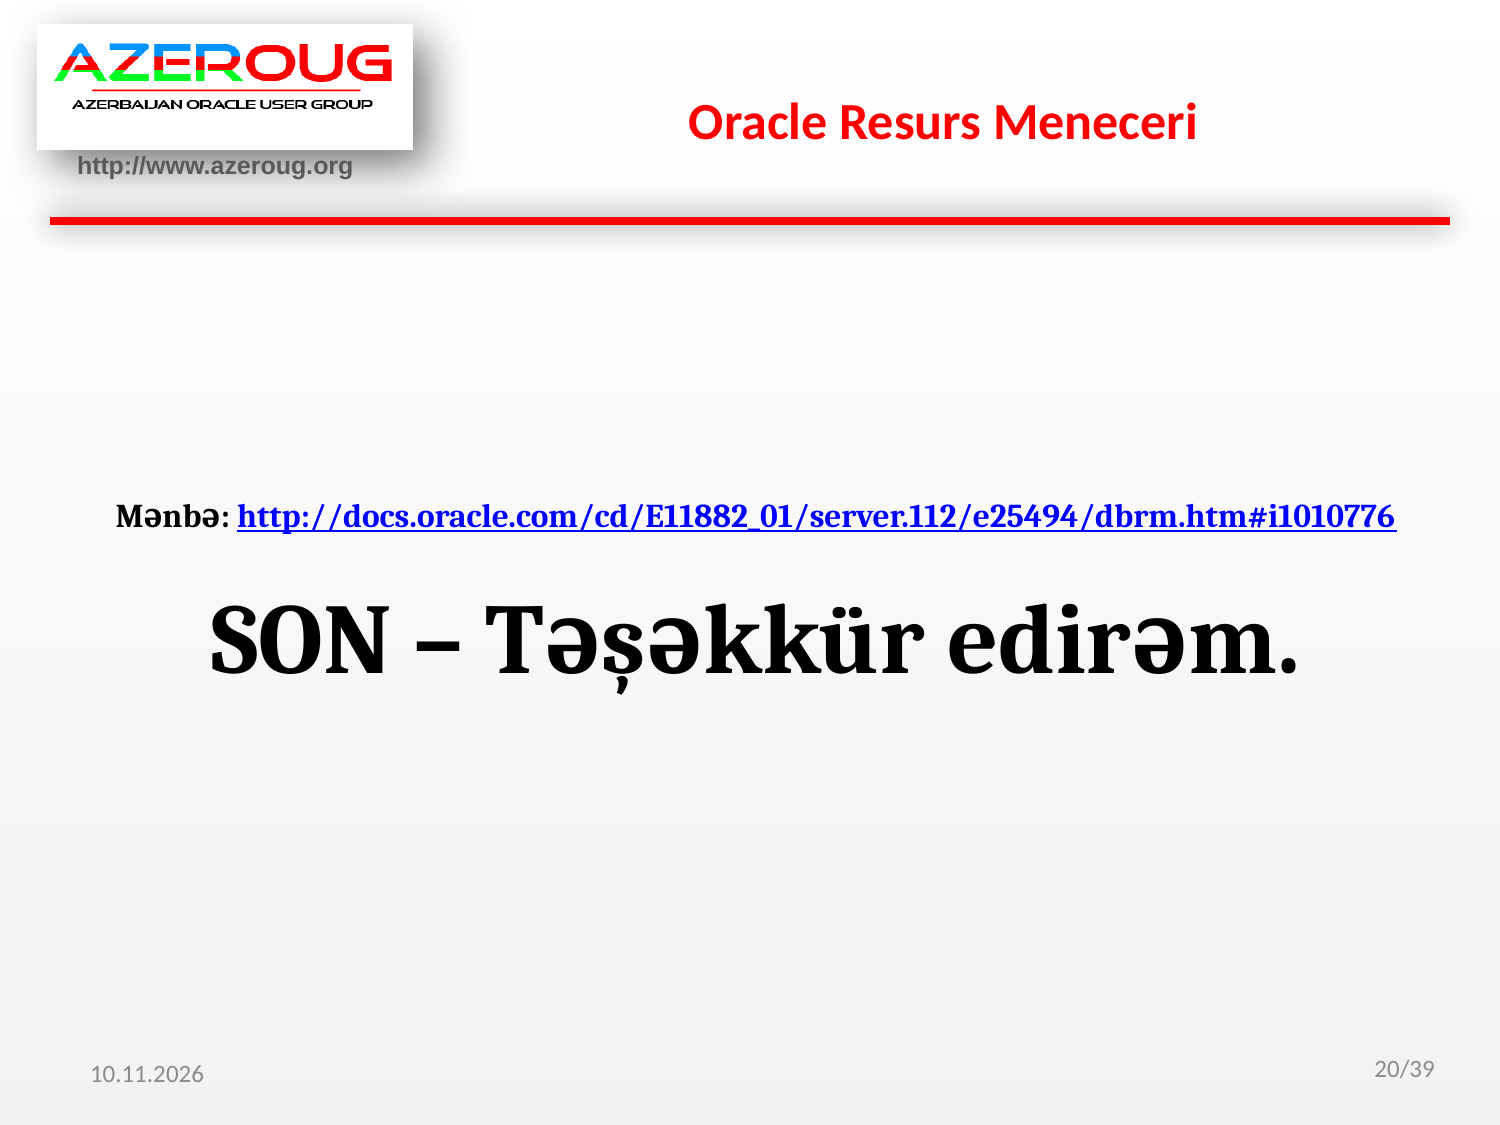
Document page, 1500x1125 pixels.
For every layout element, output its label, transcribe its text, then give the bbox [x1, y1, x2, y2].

text_box [0, 237, 1500, 1125]
picture [37, 24, 413, 150]
picture [50, 217, 1450, 225]
title Oracle Resurs Meneceri [487, 49, 1401, 188]
text_box Mənbə: http://docs.oracle.com/cd/E11882_01/server.112/e25494/dbrm.htm#i1010776 SON – Təşəkkür edirəm. [37, 486, 1475, 702]
